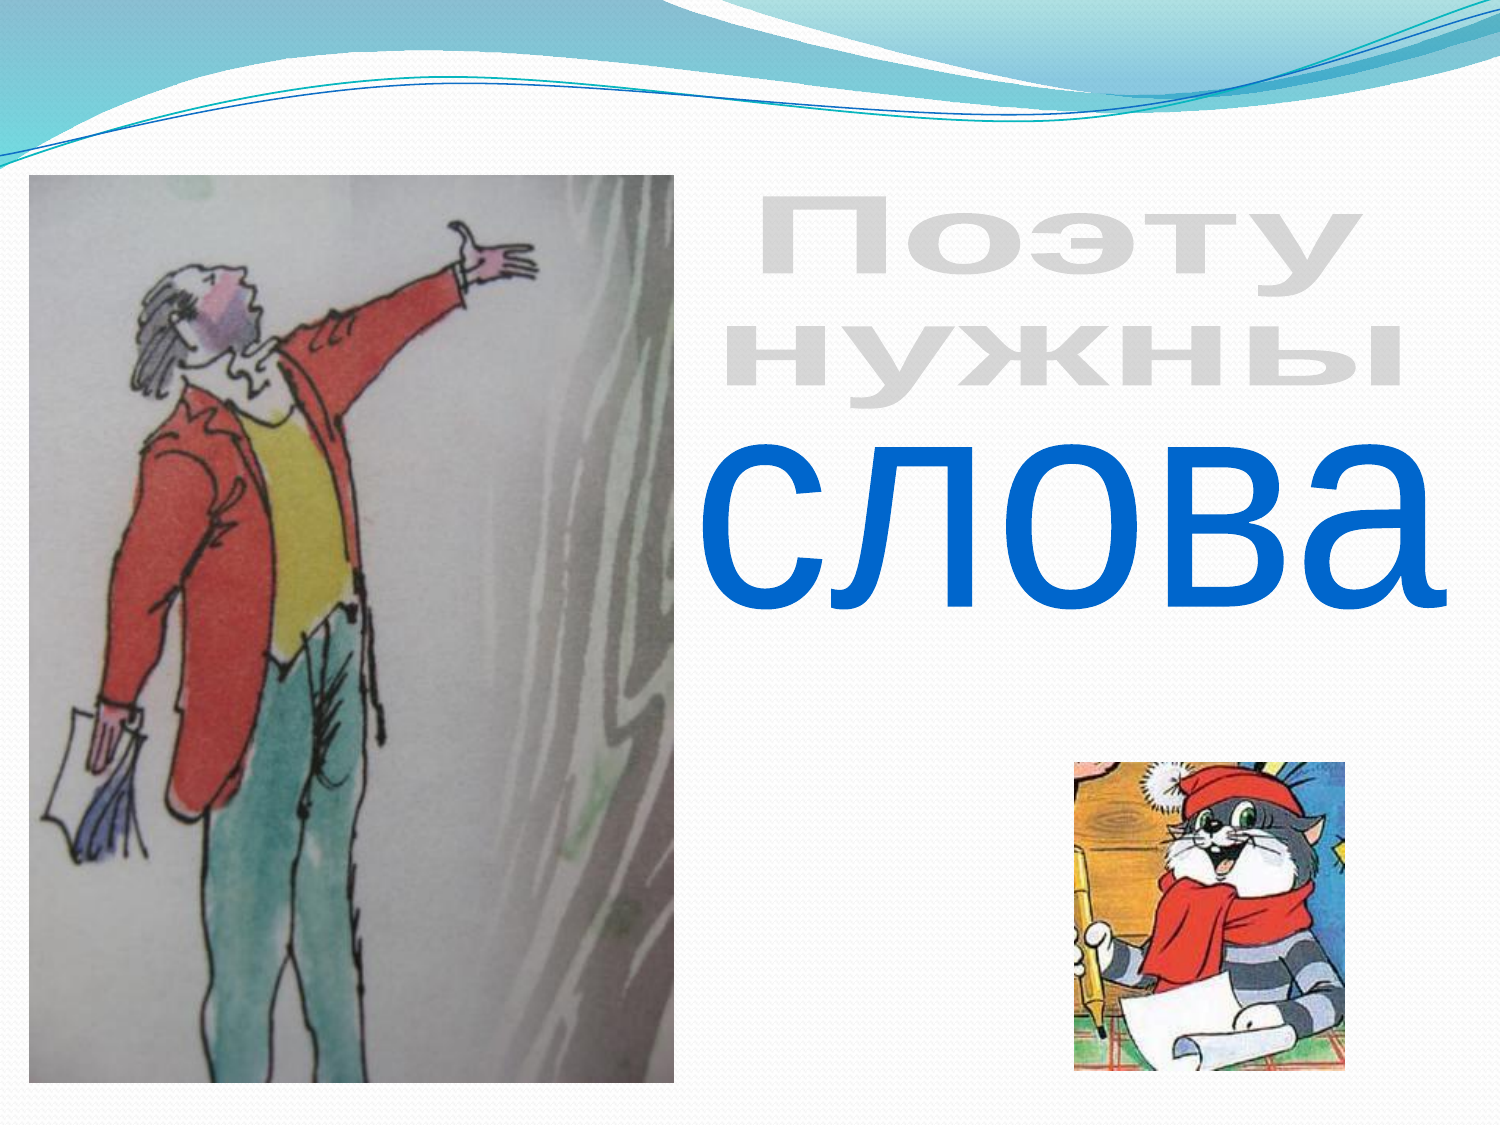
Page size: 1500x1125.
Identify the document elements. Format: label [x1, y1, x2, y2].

picture [1074, 762, 1345, 1071]
picture [29, 175, 674, 1083]
